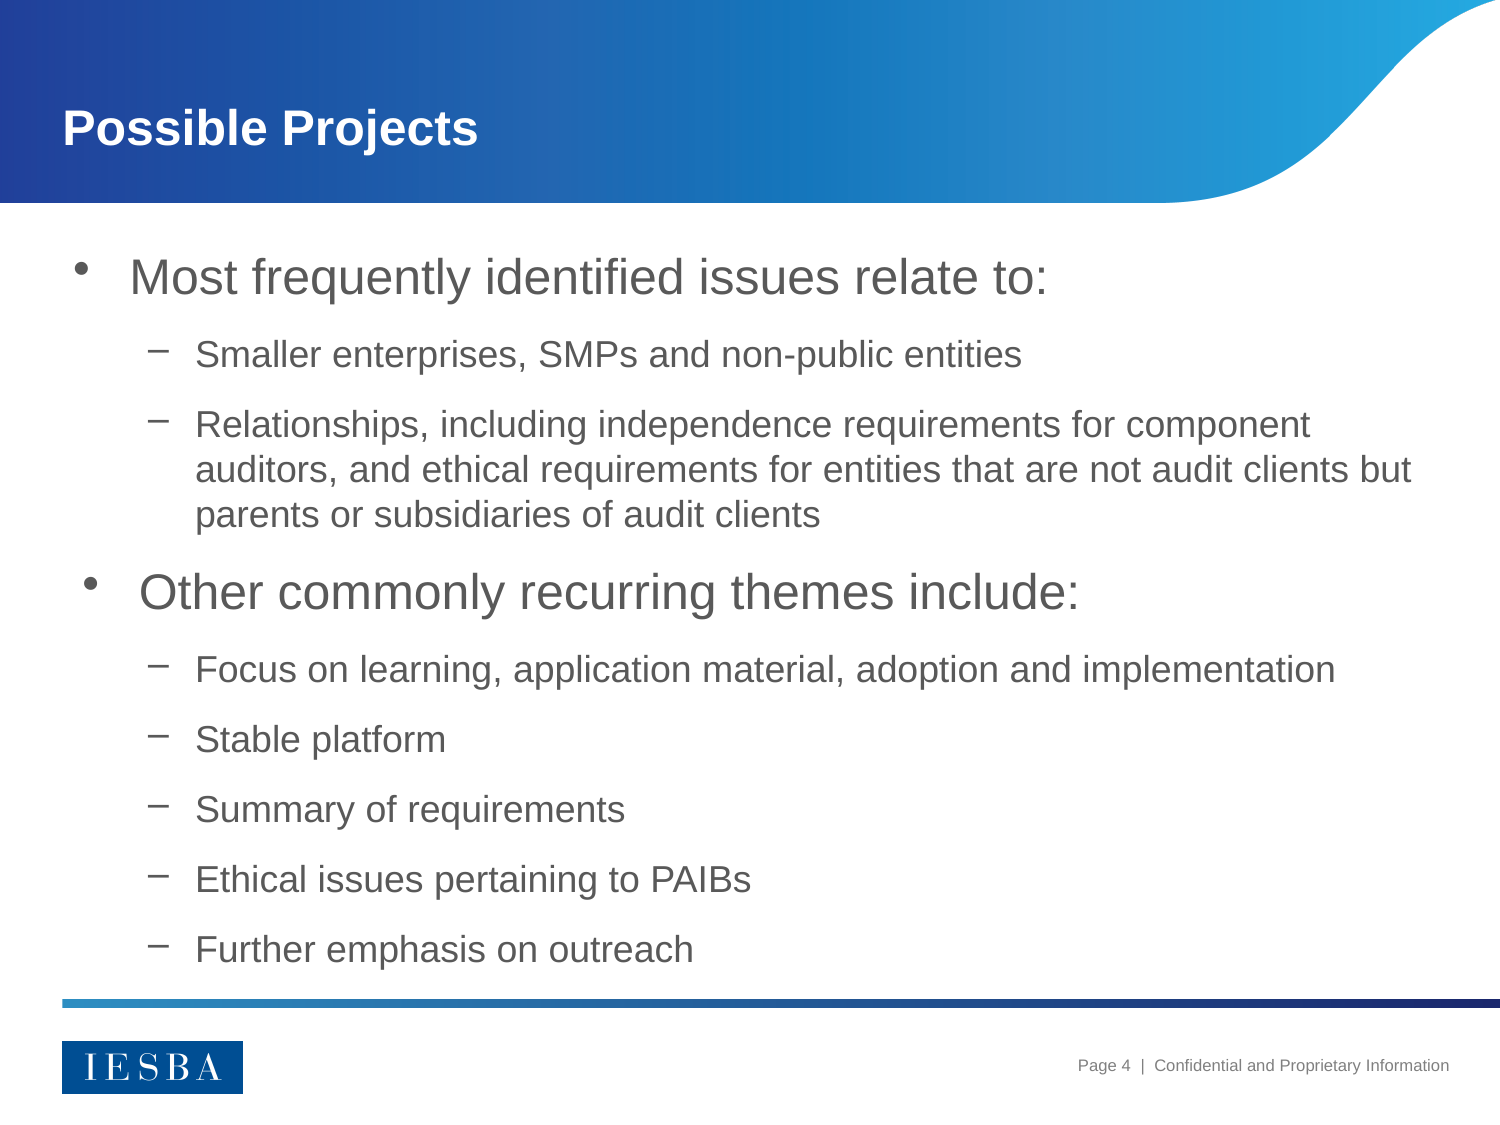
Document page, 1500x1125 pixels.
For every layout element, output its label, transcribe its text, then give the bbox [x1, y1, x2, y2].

list Most frequently identified issues relate to: Smaller enterprises, SMPs and non-public entities Relationships, including independence requirements for component auditors, and ethical requirements for entities that are not audit clients but parents or subsidiaries of audit clients Other commonly recurring themes include: Focus on learning, application material, adoption and implementation Stable platform Summary of requirements Ethical issues pertaining to PAIBs Further emphasis on outreach [58, 237, 1446, 967]
title Possible Projects [62, 105, 1300, 206]
picture [62, 1041, 243, 1094]
picture [0, 0, 1497, 203]
